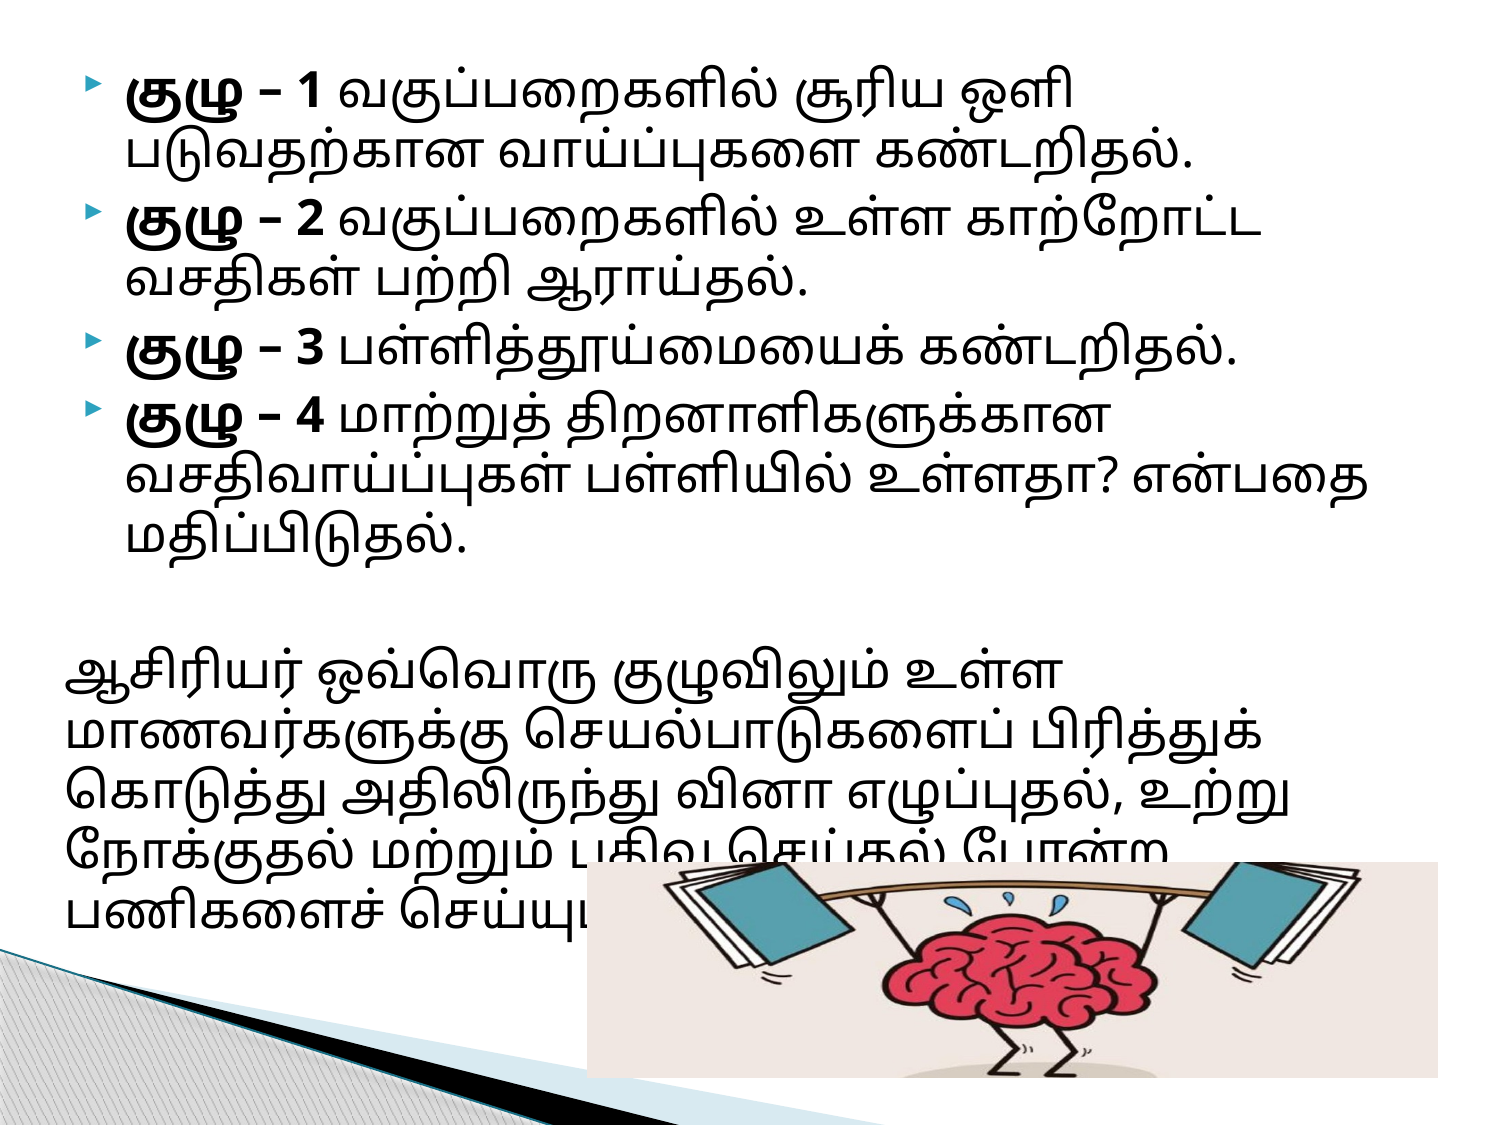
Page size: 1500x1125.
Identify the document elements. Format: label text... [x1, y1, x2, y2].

list குழு – 1 வகுப்பறைகளில் சூரிய ஒளி படுவதற்கான வாய்ப்புகளை கண்டறிதல். குழு – 2 வகுப்பறைகளில் உள்ள காற்றோட்ட வசதிகள் பற்றி ஆராய்தல். குழு – 3 பள்ளித்தூய்மையைக் கண்டறிதல். குழு – 4 மாற்றுத் திறனாளிகளுக்கான வசதிவாய்ப்புகள் பள்ளியில் உள்ளதா? என்பதை மதிப்பிடுதல். ஆசிரியர் ஒவ்வொரு குழுவிலும் உள்ள மாணவர்களுக்கு செயல்பாடுகளைப் பிரித்துக் கொடுத்து அதிலிருந்து வினா எழுப்புதல், உற்று நோக்குதல் மற்றும் பதிவு செய்தல் போன்ற பணிகளைச் செய்யுமாறு கூறினார். [50, 50, 1400, 888]
picture [587, 862, 1438, 1078]
